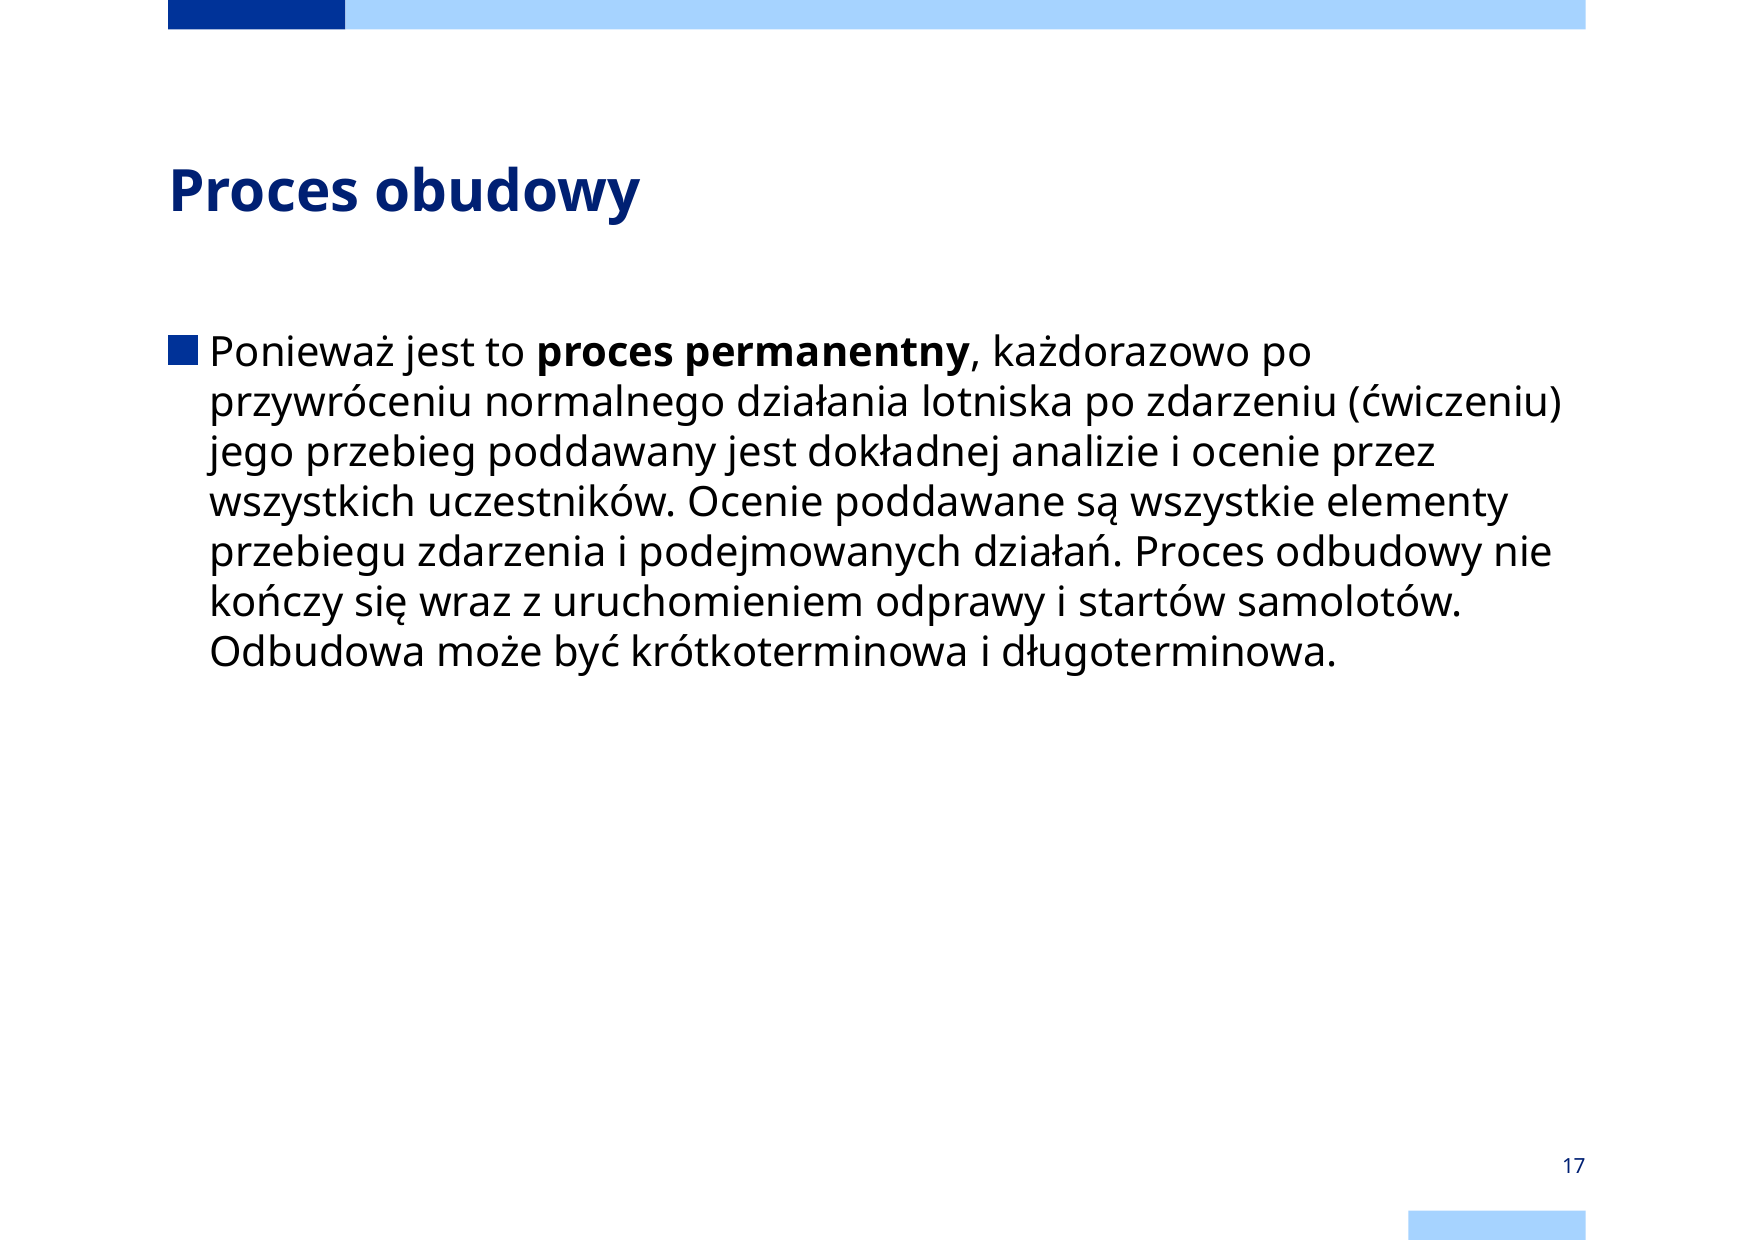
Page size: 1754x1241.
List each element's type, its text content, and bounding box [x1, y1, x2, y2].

picture [168, 335, 198, 365]
list Ponieważ jest to proces permanentny, każdorazowo po przywróceniu normalnego działania lotniska po zdarzeniu (ćwiczeniu) jego przebieg poddawany jest dokładnej analizie i ocenie przez wszystkich uczestników. Ocenie poddawane są wszystkie elementy przebiegu zdarzenia i podejmowanych działań. Proces odbudowy nie kończy się wraz z uruchomieniem odprawy i startów samolotów. Odbudowa może być krótkoterminowa i długoterminowa. [168, 324, 1586, 1093]
title Proces obudowy [168, 147, 1586, 324]
slide_number 17 [1408, 1151, 1586, 1182]
